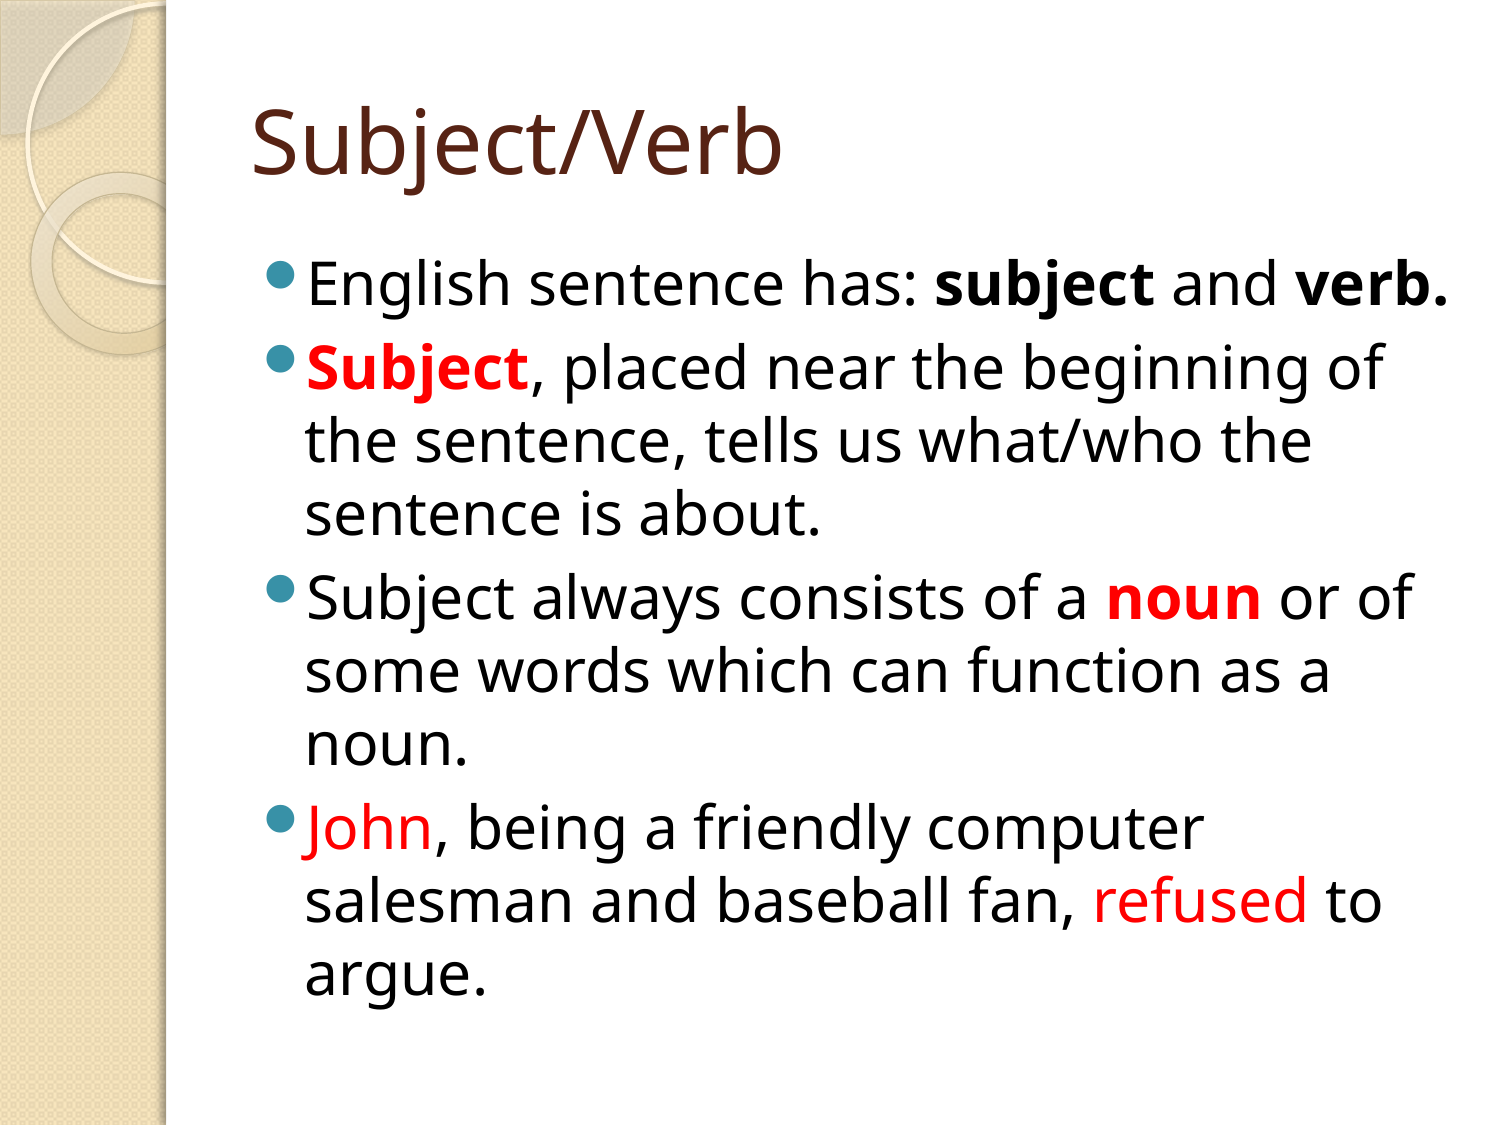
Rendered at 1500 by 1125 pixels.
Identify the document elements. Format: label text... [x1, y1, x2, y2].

list English sentence has: subject and verb. Subject, placed near the beginning of the sentence, tells us what/who the sentence is about. Subject always consists of a noun or of some words which can function as a noun. John, being a friendly computer salesman and baseball fan, refused to argue. [235, 237, 1466, 1025]
title Subject/Verb [235, 45, 1466, 233]
